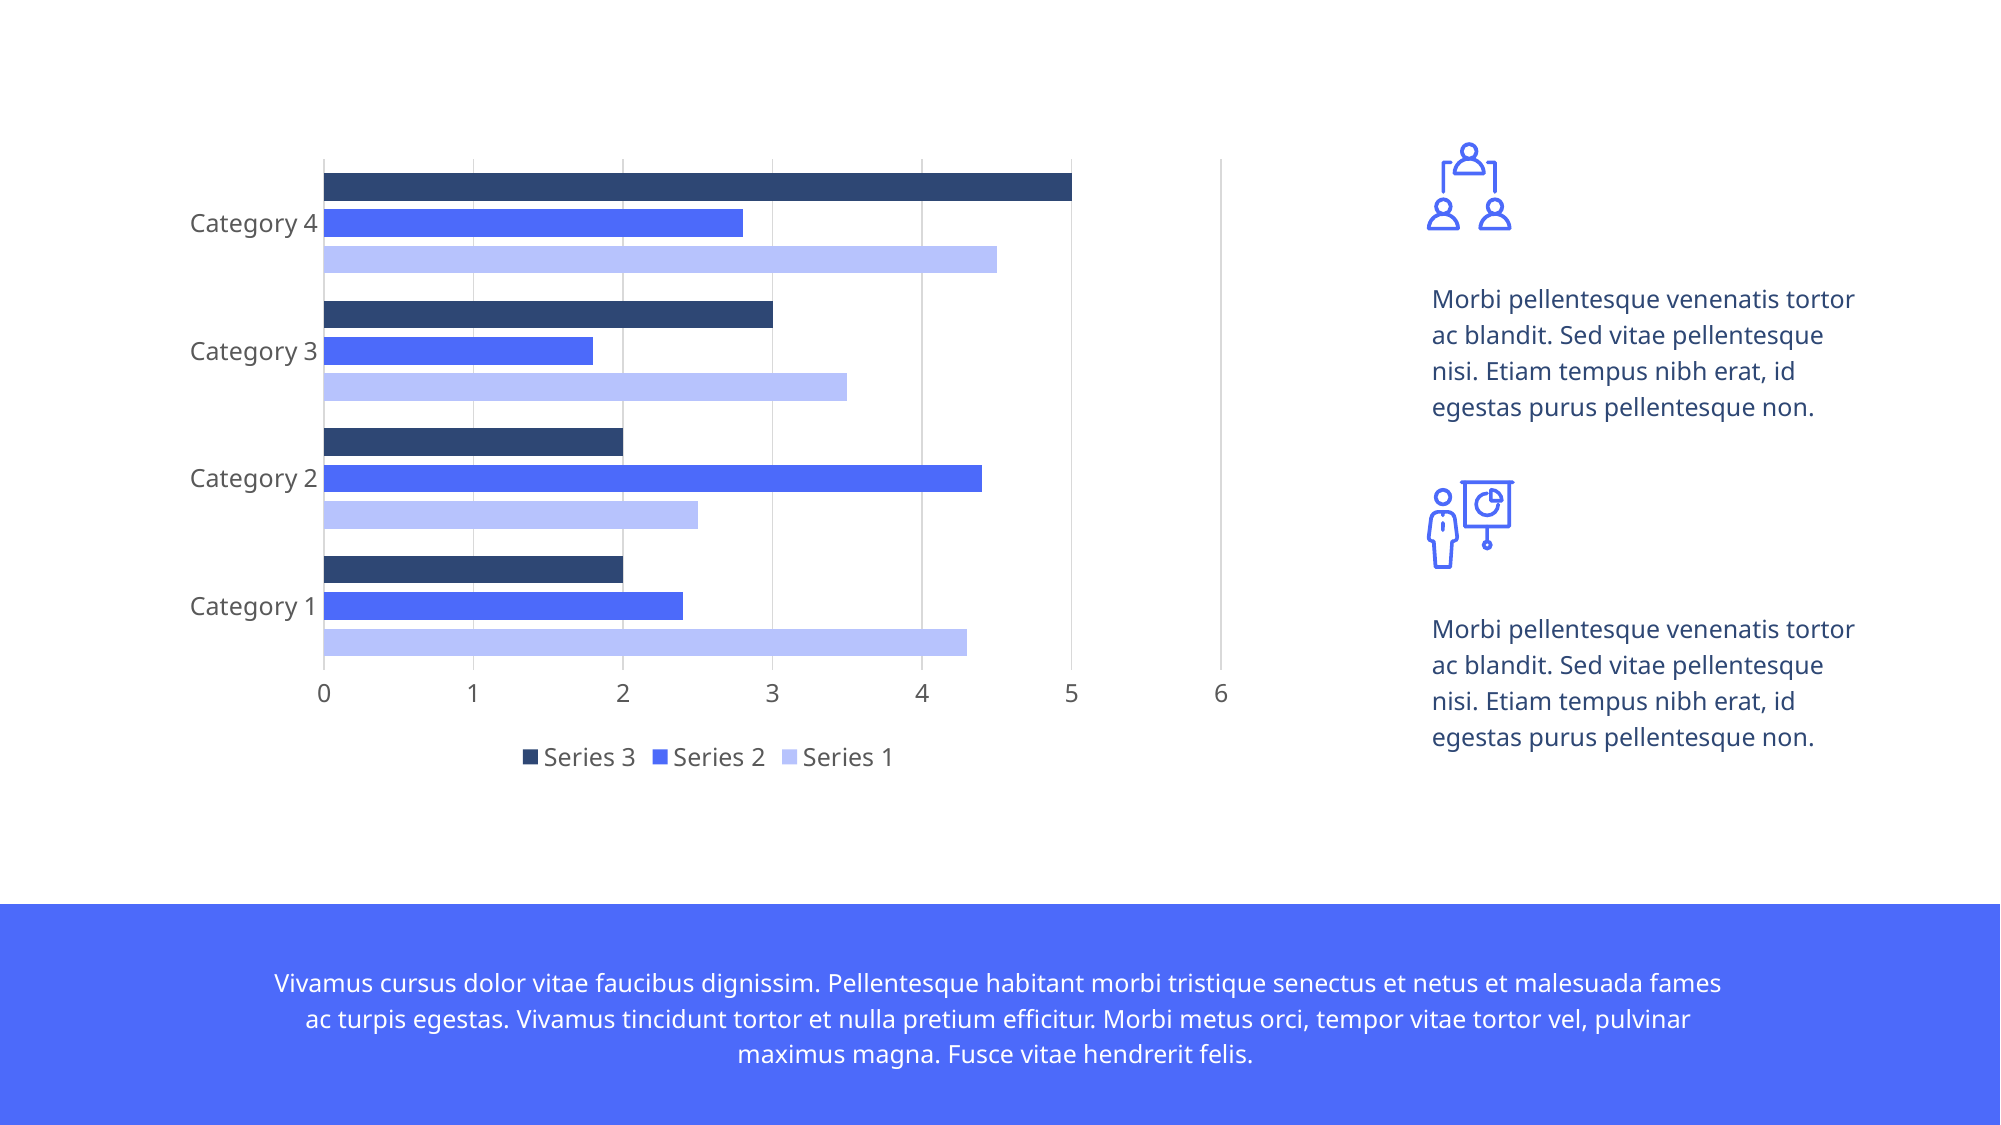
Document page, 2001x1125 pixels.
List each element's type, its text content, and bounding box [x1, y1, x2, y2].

text_box Morbi pellentesque venenatis tortor ac blandit. Sed vitae pellentesque nisi. Etiam tempus nibh erat, id egestas purus pellentesque non. [1417, 600, 1872, 759]
text_box [0, 903, 2000, 1125]
text_box Vivamus cursus dolor vitae faucibus dignissim. Pellentesque habitant morbi tristique senectus et netus et malesuada fames ac turpis egestas. Vivamus tincidunt tortor et nulla pretium efficitur. Morbi metus orci, tempor vitae tortor vel, pulvinar maximus magna. Fusce vitae hendrerit felis. [249, 953, 1750, 1077]
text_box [1426, 142, 1512, 231]
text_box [1426, 480, 1515, 569]
chart [168, 146, 1250, 781]
text_box Morbi pellentesque venenatis tortor ac blandit. Sed vitae pellentesque nisi. Etiam tempus nibh erat, id egestas purus pellentesque non. [1417, 270, 1872, 429]
